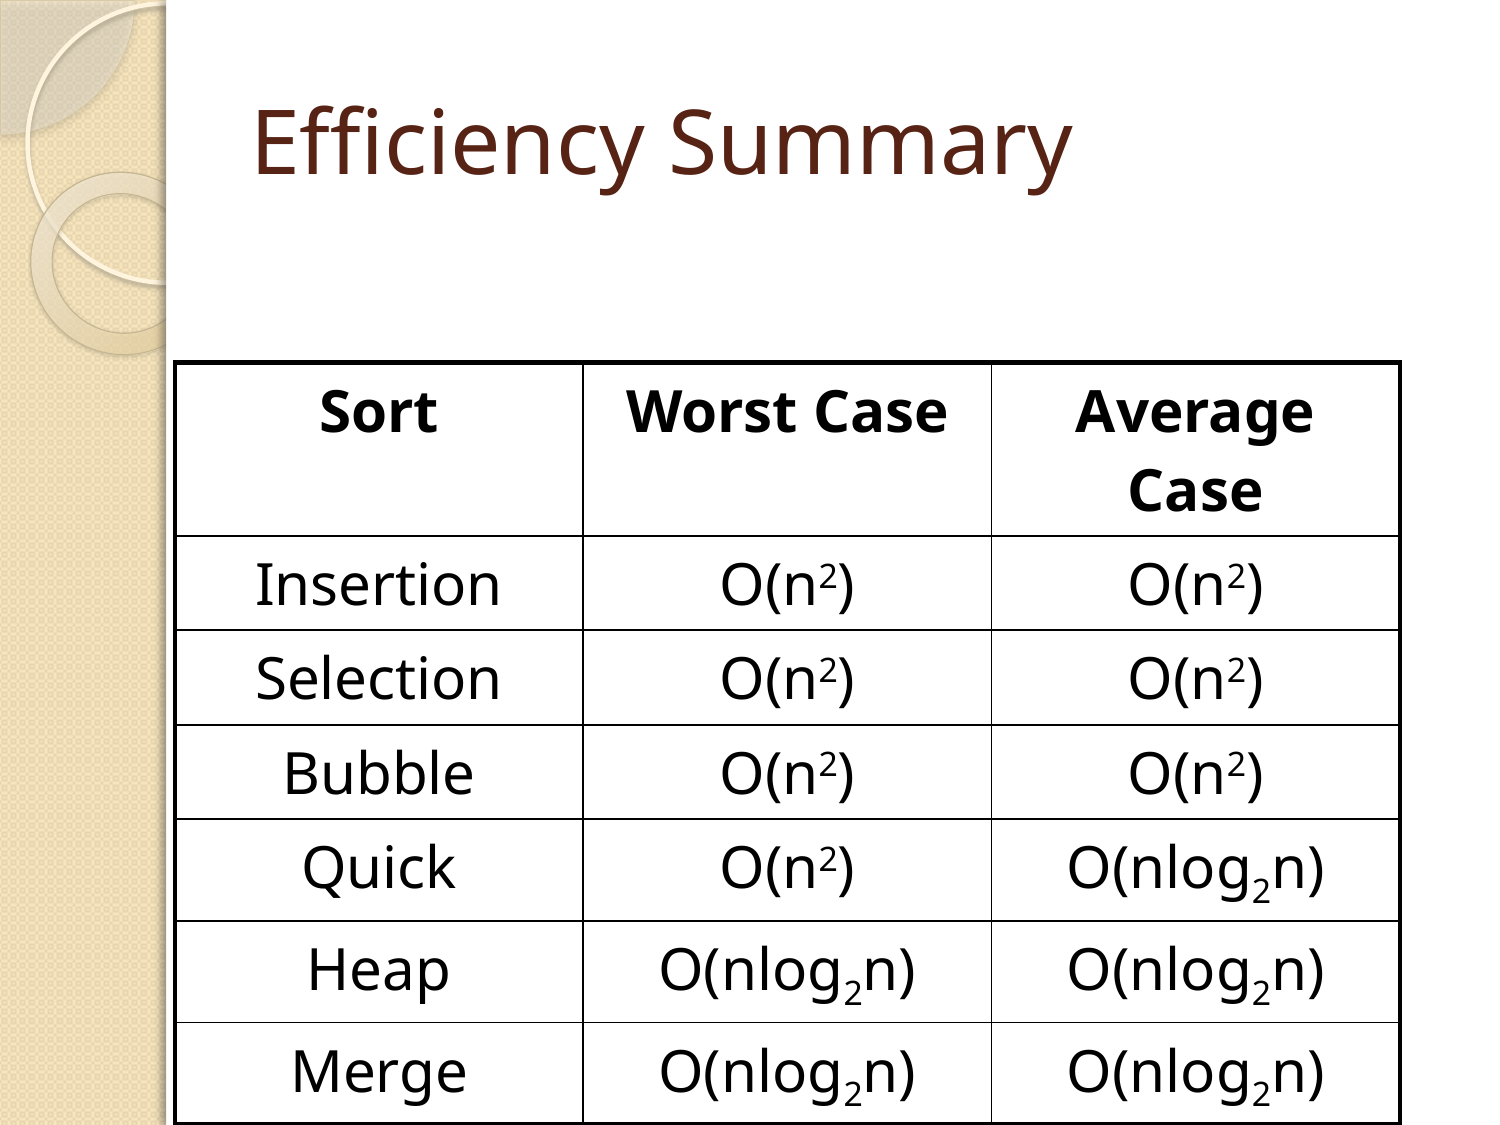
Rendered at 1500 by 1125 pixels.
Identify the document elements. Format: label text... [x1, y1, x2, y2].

table_cell O(n2) [992, 537, 1398, 629]
table_cell Selection [177, 631, 582, 724]
table_cell Quick [177, 820, 582, 920]
table_header Worst Case [584, 365, 991, 535]
table_header Average Case [992, 365, 1398, 535]
table_cell O(n2) [584, 631, 991, 724]
table_cell O(nlog2n) [584, 1023, 991, 1122]
table_cell Bubble [177, 726, 582, 818]
table_cell Heap [177, 922, 582, 1022]
table_cell O(n2) [584, 726, 991, 818]
table_cell O(n2) [992, 631, 1398, 724]
table_cell O(n2) [584, 537, 991, 629]
table_cell Merge [177, 1023, 582, 1122]
table_cell O(n2) [584, 820, 991, 920]
table_cell O(nlog2n) [584, 922, 991, 1022]
table_cell O(n2) [992, 726, 1398, 818]
title Efficiency Summary [235, 45, 1466, 233]
table_cell O(nlog2n) [992, 922, 1398, 1022]
table_cell O(nlog2n) [992, 820, 1398, 920]
table_cell O(nlog2n) [992, 1023, 1398, 1122]
table_header Sort [177, 365, 582, 535]
table_cell Insertion [177, 537, 582, 629]
